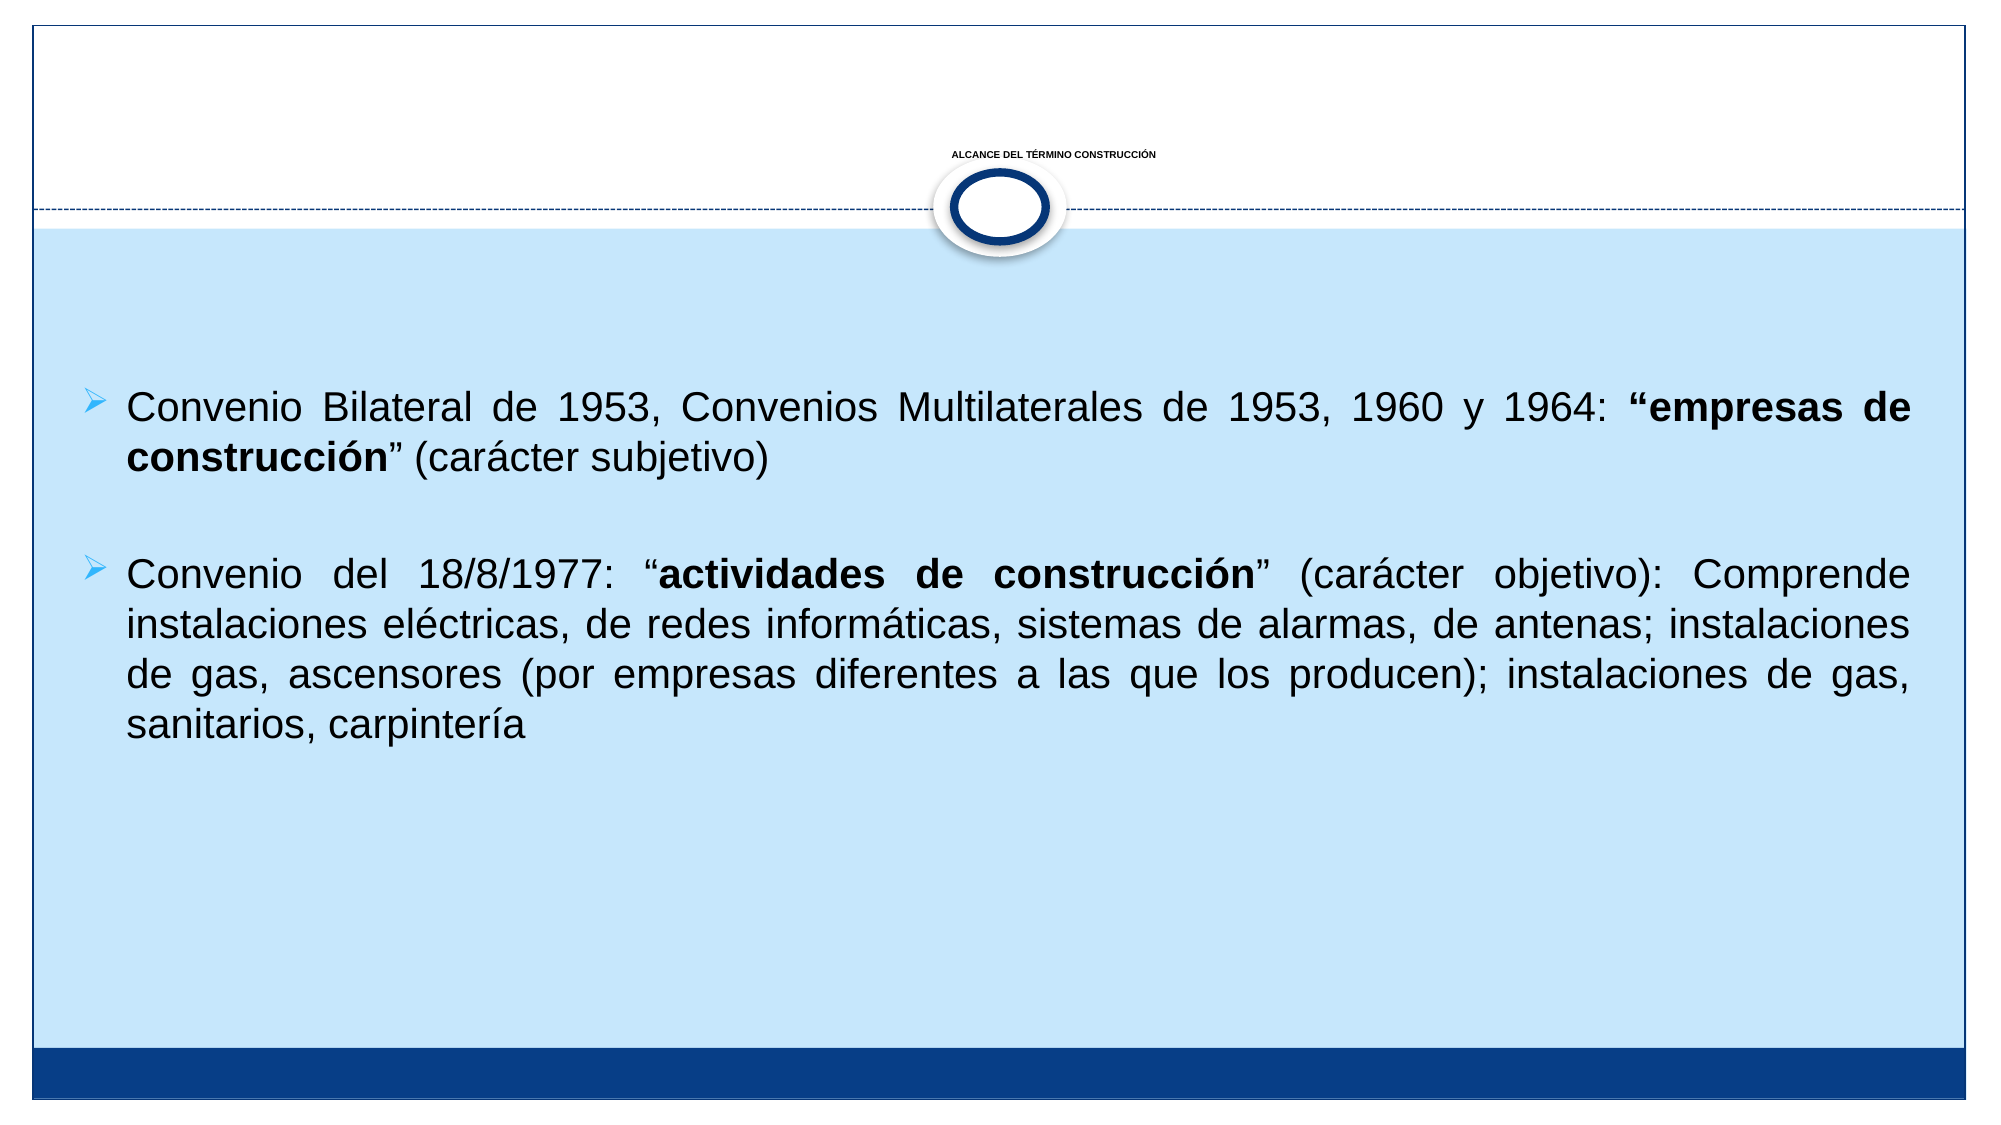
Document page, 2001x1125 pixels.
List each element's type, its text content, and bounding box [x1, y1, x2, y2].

title ALCANCE DEL TÉRMINO CONSTRUCCIÓN [124, 30, 1985, 168]
list Convenio Bilateral de 1953, Convenios Multilaterales de 1953, 1960 y 1964: “empresas de construcción” (carácter subjetivo) Convenio del 18/8/1977: “actividades de construcción” (carácter objetivo): Comprende instalaciones eléctricas, de redes informáticas, sistemas de alarmas, de antenas; instalaciones de gas, ascensores (por empresas diferentes a las que los producen); instalaciones de gas, sanitarios, carpintería [66, 372, 1927, 1123]
